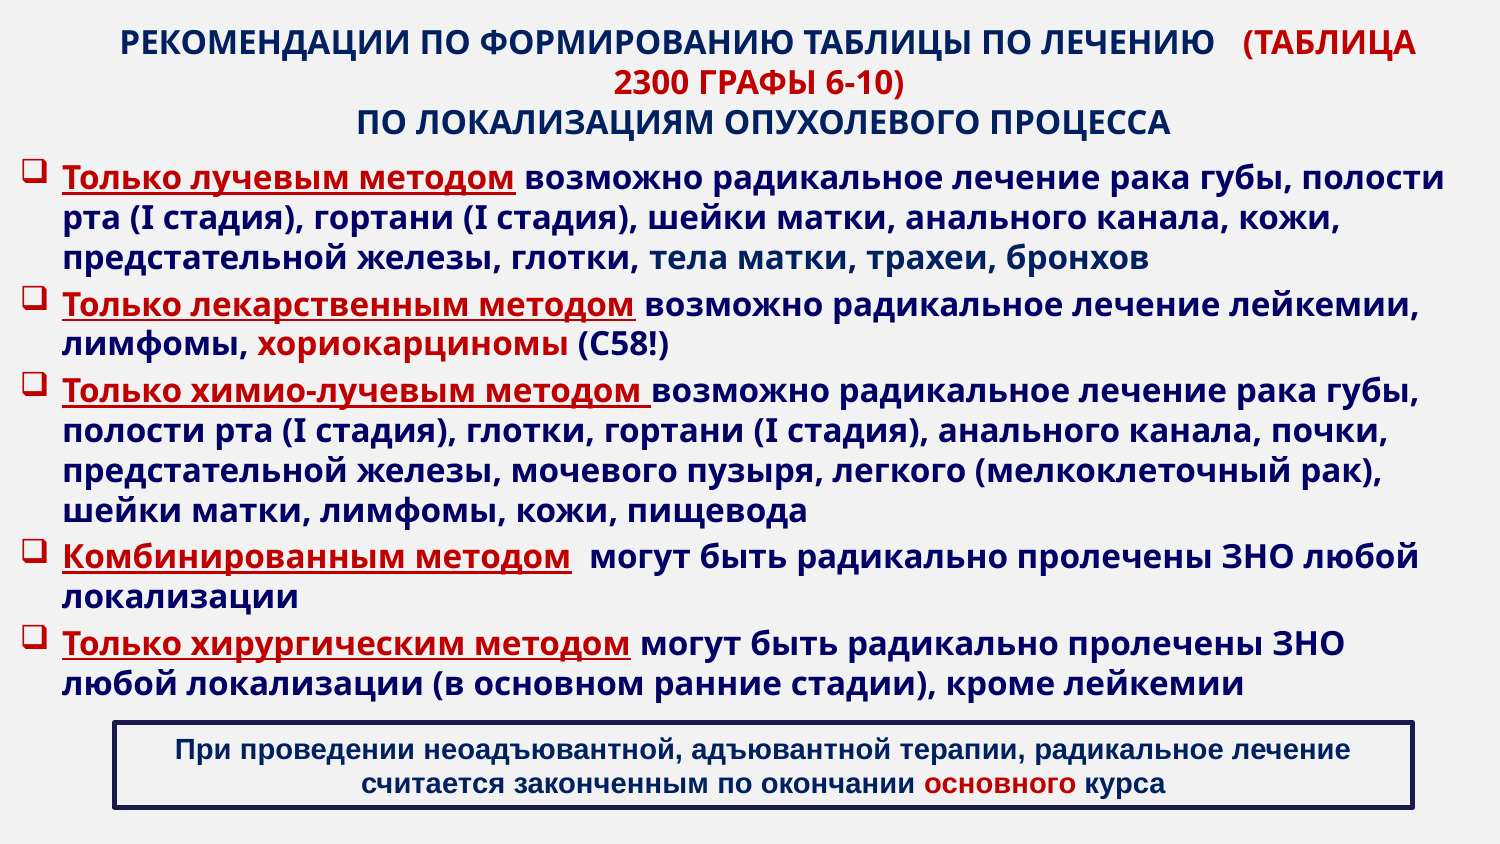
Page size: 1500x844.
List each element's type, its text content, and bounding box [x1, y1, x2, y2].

text_box При проведении неоадъювантной, адъювантной терапии, радикальное лечение считается законченным по окончании основного курса [114, 722, 1413, 808]
text_box РЕКОМЕНДАЦИИ ПО ФОРМИРОВАНИЮ ТАБЛИЦЫ ПО ЛЕЧЕНИЮ (ТАБЛИЦА 2300 ГРАФЫ 6-10) ПО ЛОКАЛИЗАЦИЯМ ОПУХОЛЕВОГО ПРОЦЕССА [88, 14, 1439, 149]
list Только лучевым методом возможно радикальное лечение рака губы, полости рта (I стадия), гортани (I стадия), шейки матки, анального канала, кожи, предстательной железы, глотки, тела матки, трахеи, бронхов Только лекарственным методом возможно радикальное лечение лейкемии, лимфомы, хориокарциномы (С58!) Только химио-лучевым методом возможно радикальное лечение рака губы, полости рта (I стадия), глотки, гортани (I стадия), анального канала, почки, предстательной железы, мочевого пузыря, легкого (мелкоклеточный рак), шейки матки, лимфомы, кожи, пищевода Комбинированным методом могут быть радикально пролечены ЗНО любой локализации Только хирургическим методом могут быть радикально пролечены ЗНО любой локализации (в основном ранние стадии), кроме лейкемии [8, 150, 1480, 706]
